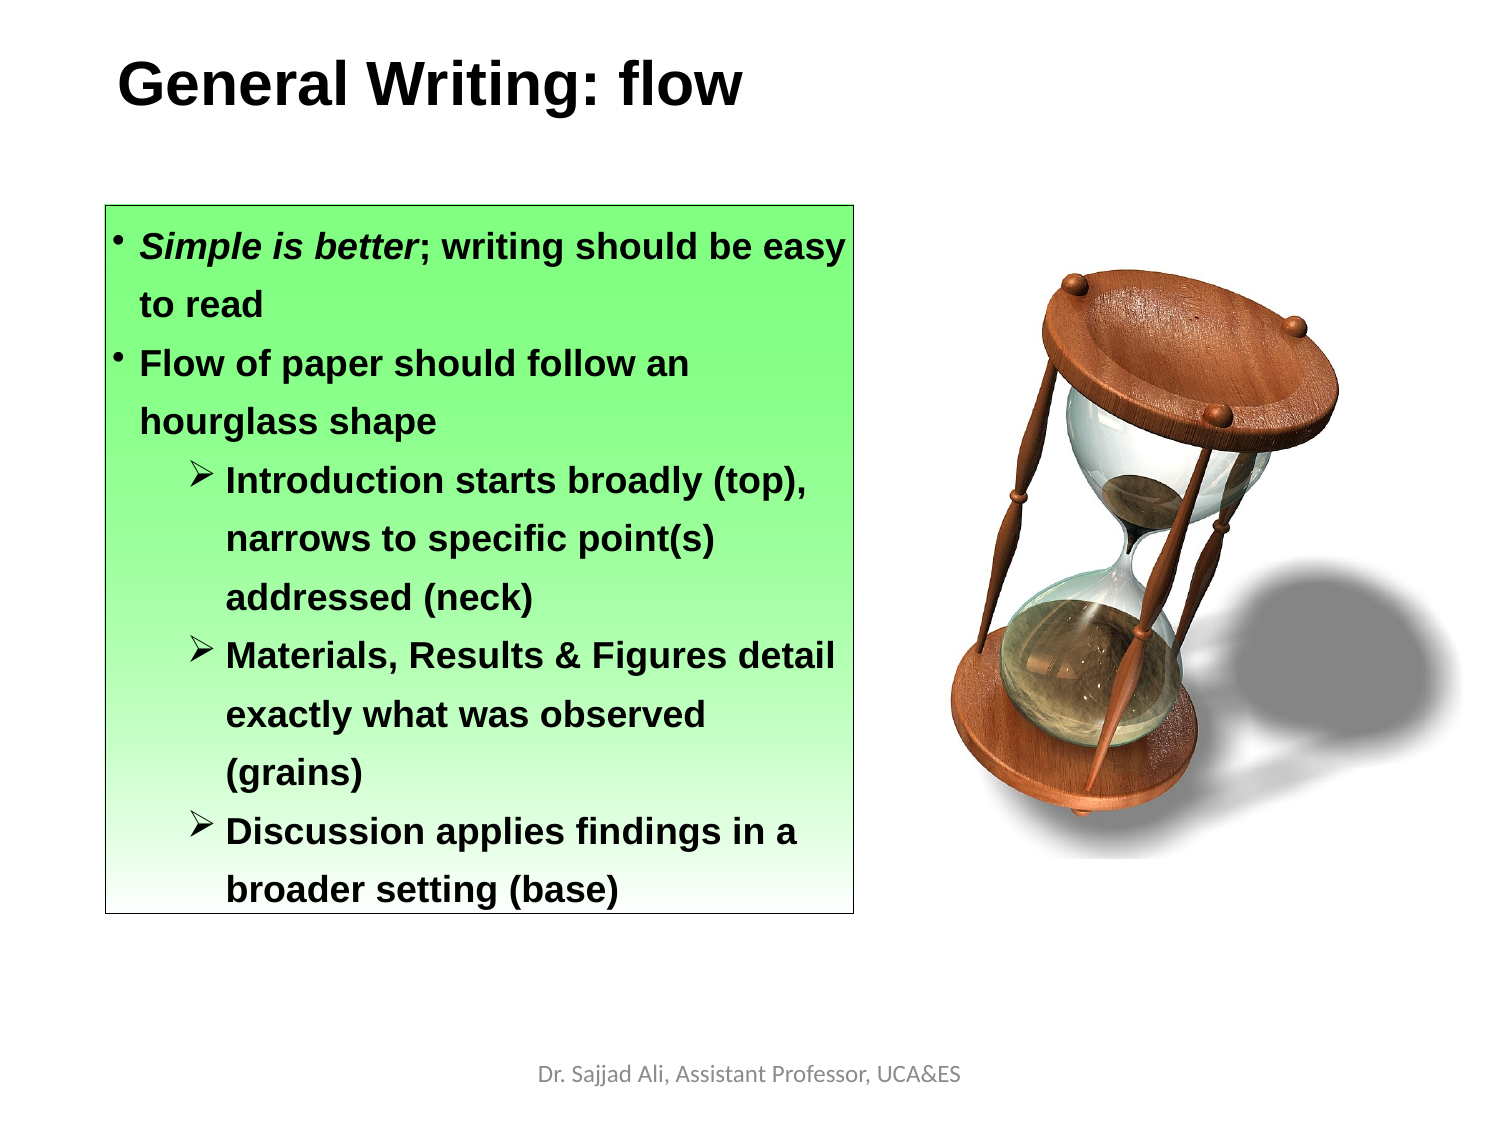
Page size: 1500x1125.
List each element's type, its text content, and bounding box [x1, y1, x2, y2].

text_box Simple is better; writing should be easy to read Flow of paper should follow an hourglass shape Introduction starts broadly (top), narrows to specific point(s) addressed (neck) Materials, Results & Figures detail exactly what was observed (grains) Discussion applies findings in a broader setting (base) [104, 204, 854, 914]
text_box General Writing: flow [117, 42, 1419, 118]
footer Dr. Sajjad Ali, Assistant Professor, UCA&ES [512, 1042, 988, 1103]
picture [939, 261, 1463, 859]
